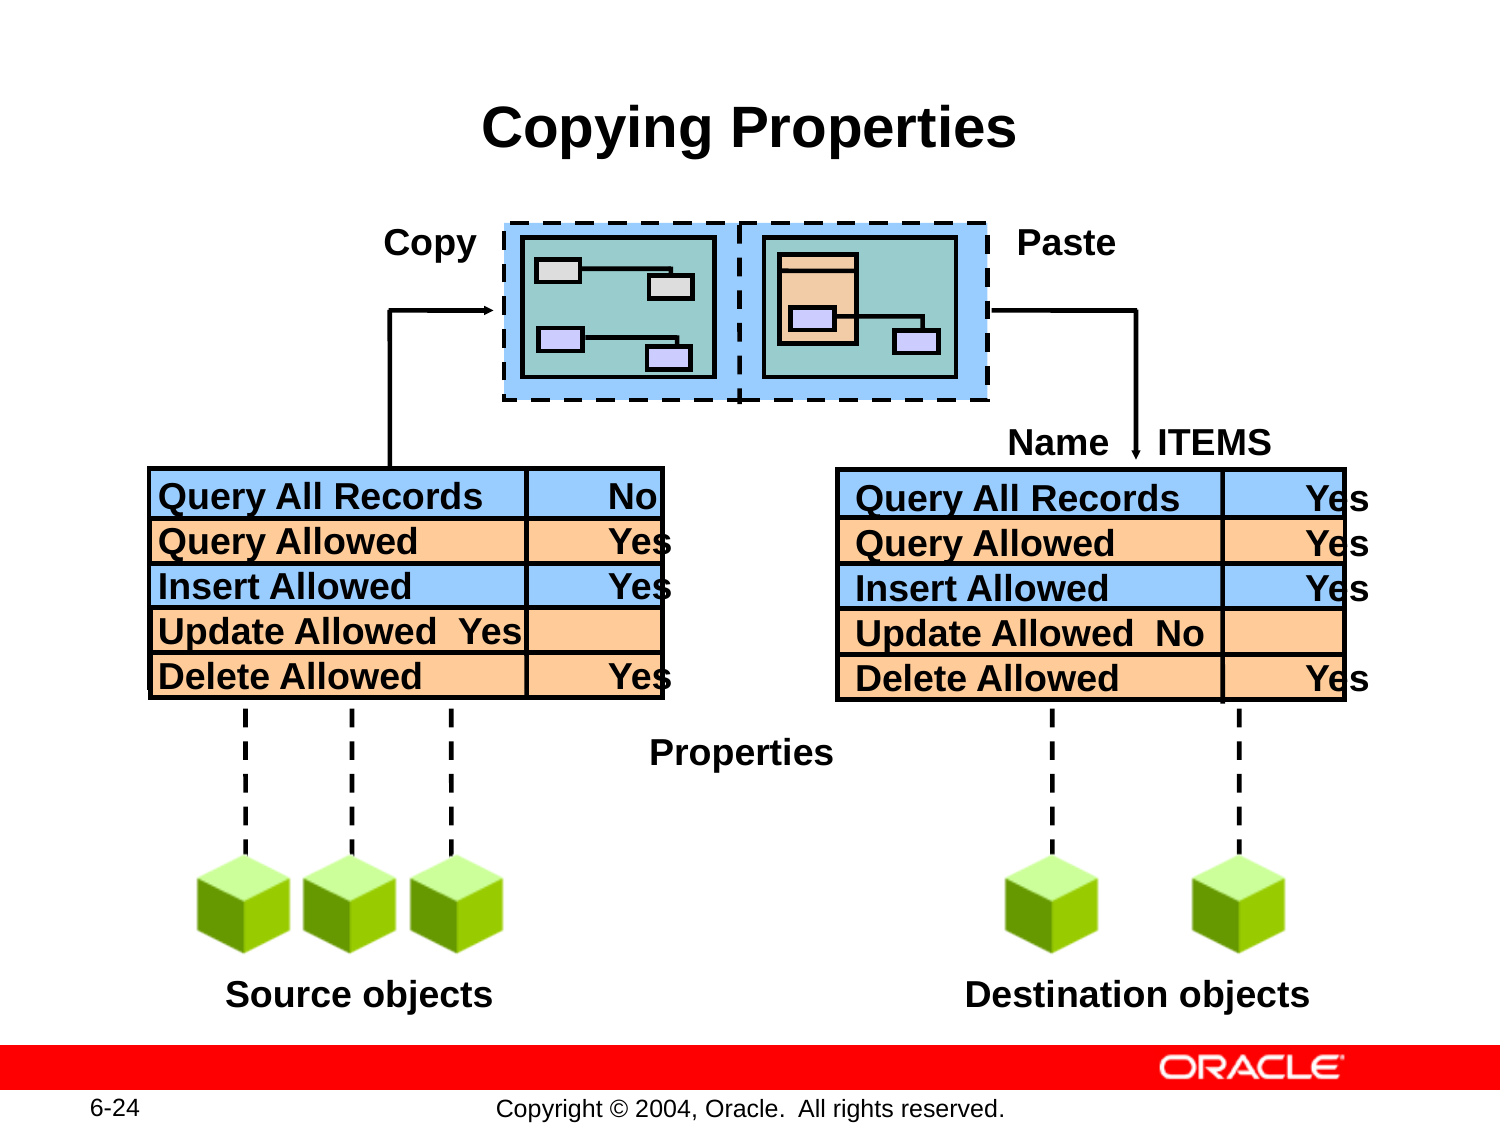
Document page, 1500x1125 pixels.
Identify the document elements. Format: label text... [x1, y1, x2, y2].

text_box [837, 468, 1348, 706]
text_box [645, 564, 663, 607]
text_box [1131, 309, 1141, 460]
text_box [538, 328, 583, 351]
text_box Properties [634, 720, 850, 781]
text_box [522, 237, 715, 378]
text_box Paste [1001, 210, 1132, 271]
text_box [646, 346, 691, 370]
text_box Copy [368, 210, 493, 271]
text_box [790, 307, 835, 331]
picture [999, 849, 1106, 961]
text_box [894, 330, 939, 354]
text_box Destination objects [949, 962, 1326, 1023]
text_box [645, 653, 663, 698]
picture [191, 849, 510, 961]
text_box [645, 518, 663, 564]
text_box Source objects [209, 969, 509, 1023]
text_box [645, 468, 663, 518]
text_box Query All Records No Query Allowed Yes Insert Allowed Yes Update Allowed Yes Delete Allowed Yes [142, 465, 645, 704]
text_box Name ITEMS [992, 409, 1288, 467]
text_box Query All Records Yes Query Allowed Yes Insert Allowed Yes Update Allowed No Delete Allowed Yes [839, 467, 1342, 705]
text_box [536, 259, 581, 283]
text_box [779, 254, 857, 344]
text_box [763, 237, 957, 378]
text_box [645, 607, 663, 653]
title Copying Properties [149, 87, 1351, 232]
picture [1186, 849, 1292, 961]
text_box [648, 275, 693, 299]
text_box [504, 222, 988, 400]
text_box [388, 306, 494, 315]
